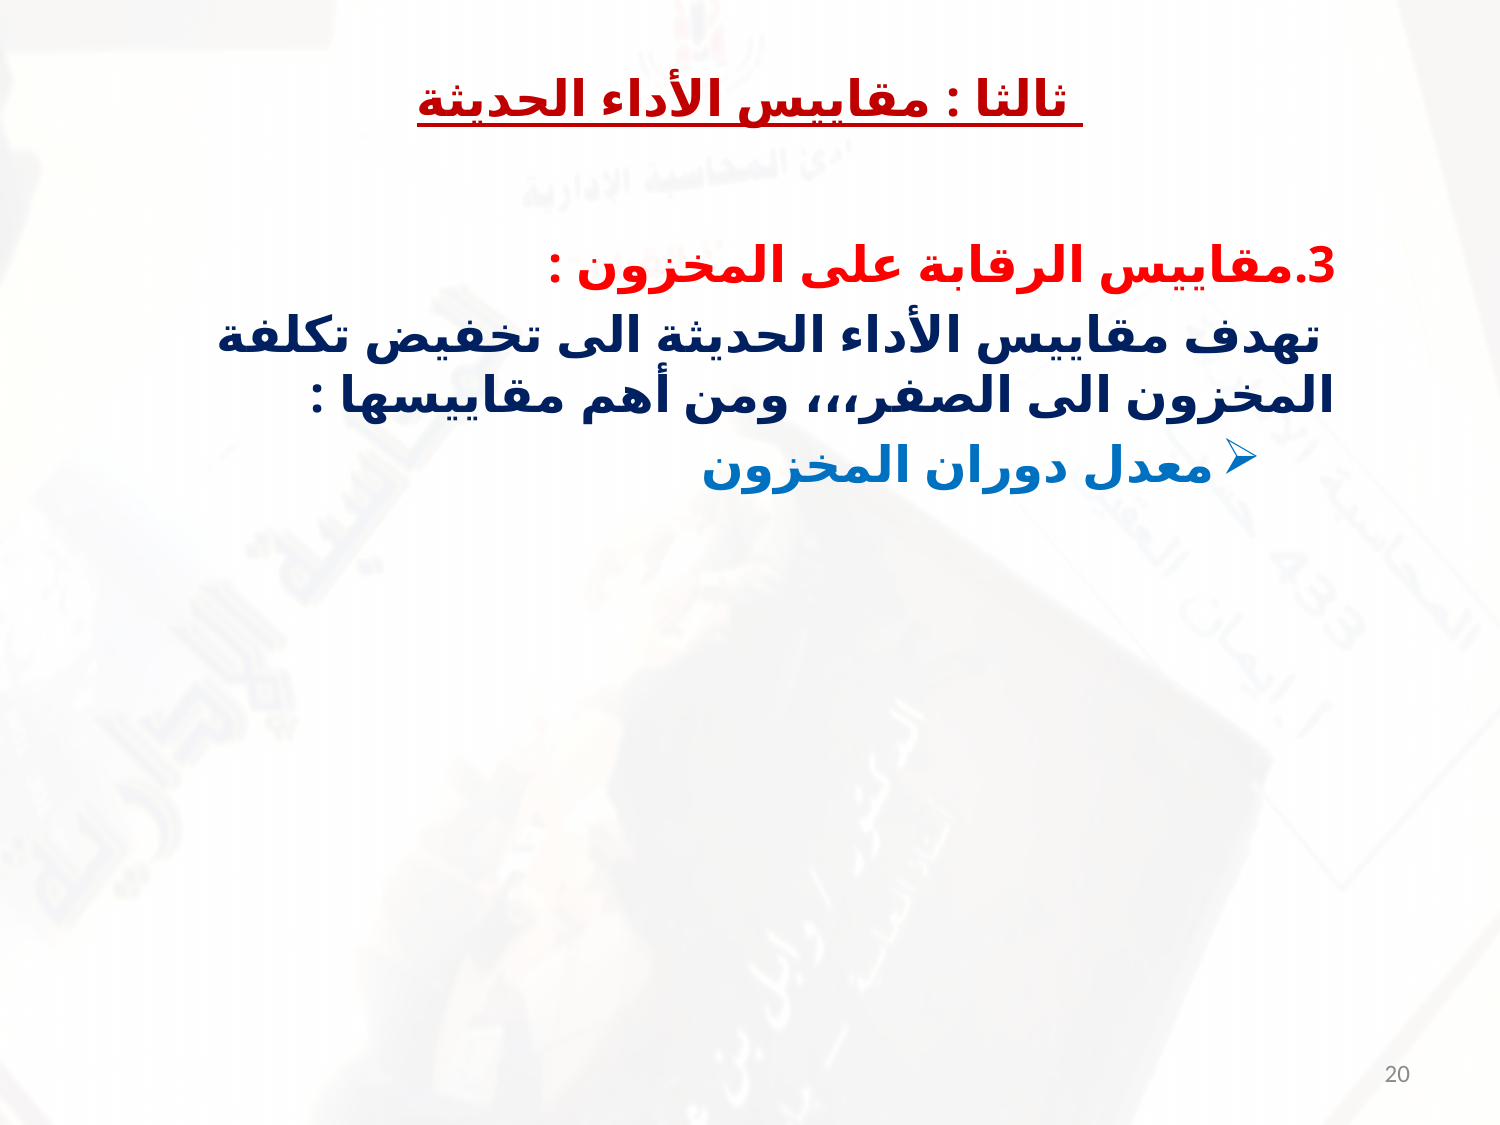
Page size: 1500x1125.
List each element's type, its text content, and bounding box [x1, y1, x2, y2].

title ثالثا : مقاييس الأداء الحديثة [75, 24, 1425, 168]
slide_number 20 [1074, 1042, 1425, 1103]
list 3.مقاييس الرقابة على المخزون : تهدف مقاييس الأداء الحديثة الى تخفيض تكلفة المخزون الى الصفر،،، ومن أهم مقاييسها : معدل دوران المخزون [162, 224, 1425, 1075]
